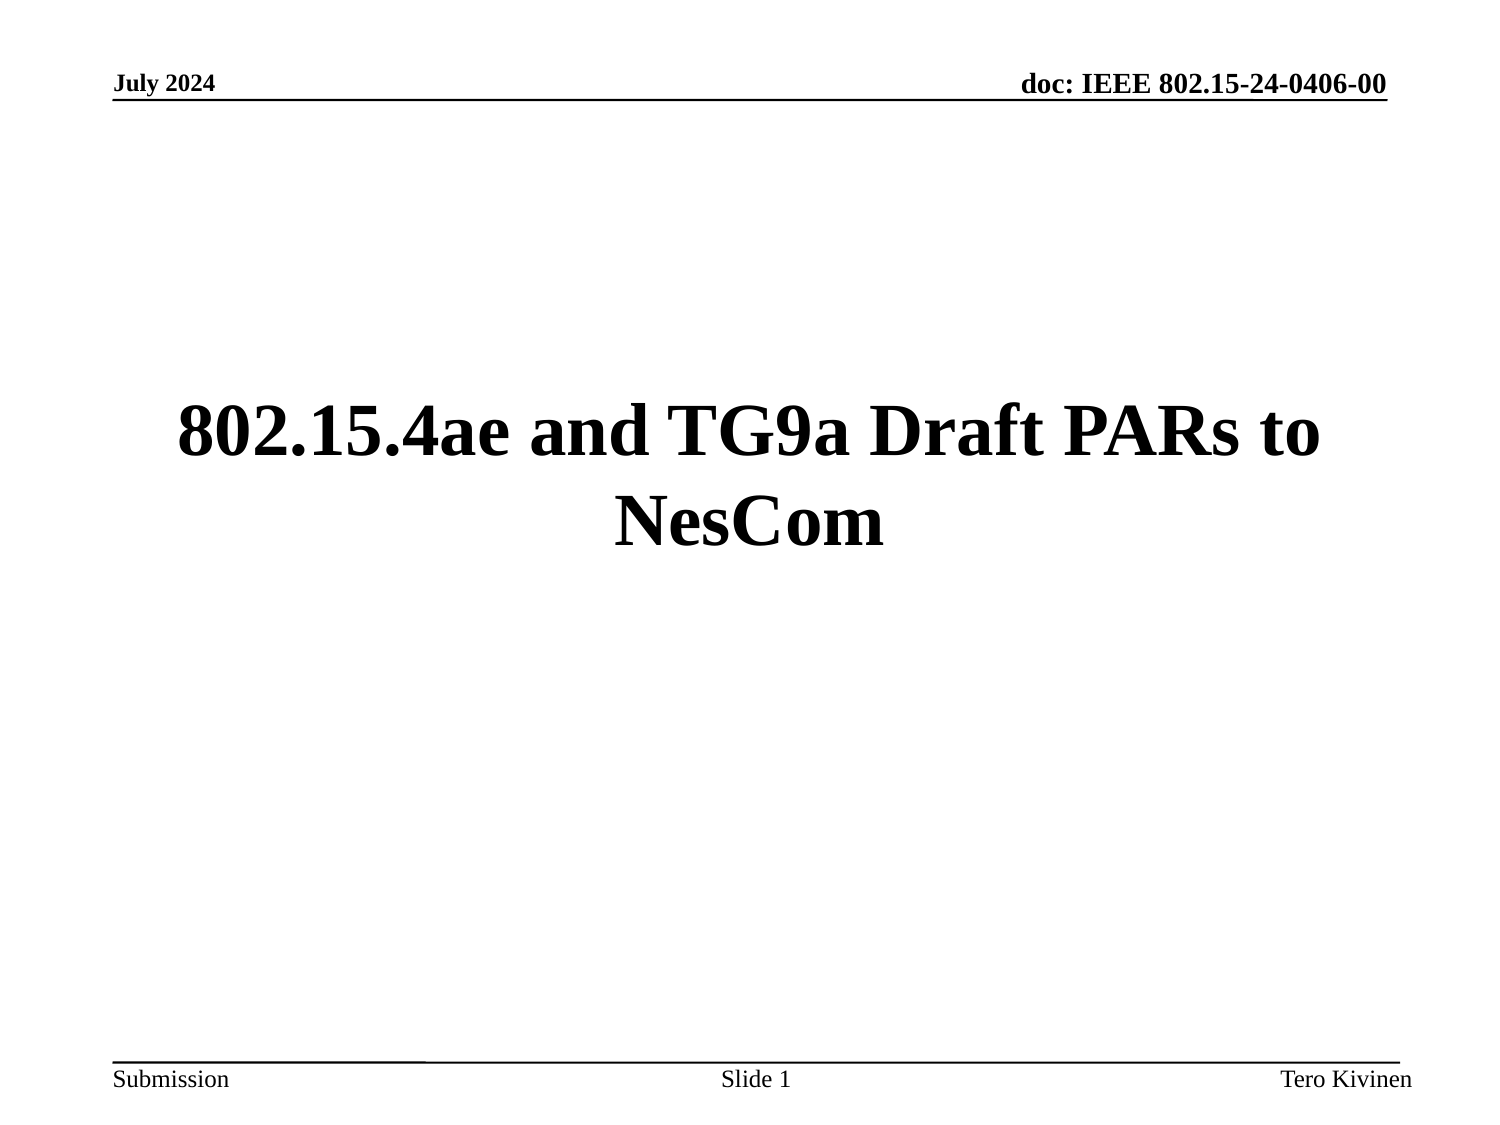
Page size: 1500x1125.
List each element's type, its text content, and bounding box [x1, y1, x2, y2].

text_box Slide <number> [675, 1062, 838, 1093]
text_box Tero Kivinen [899, 1062, 1413, 1093]
text_box 802.15.4ae and TG9a Draft PARs to NesCom [112, 349, 1388, 591]
